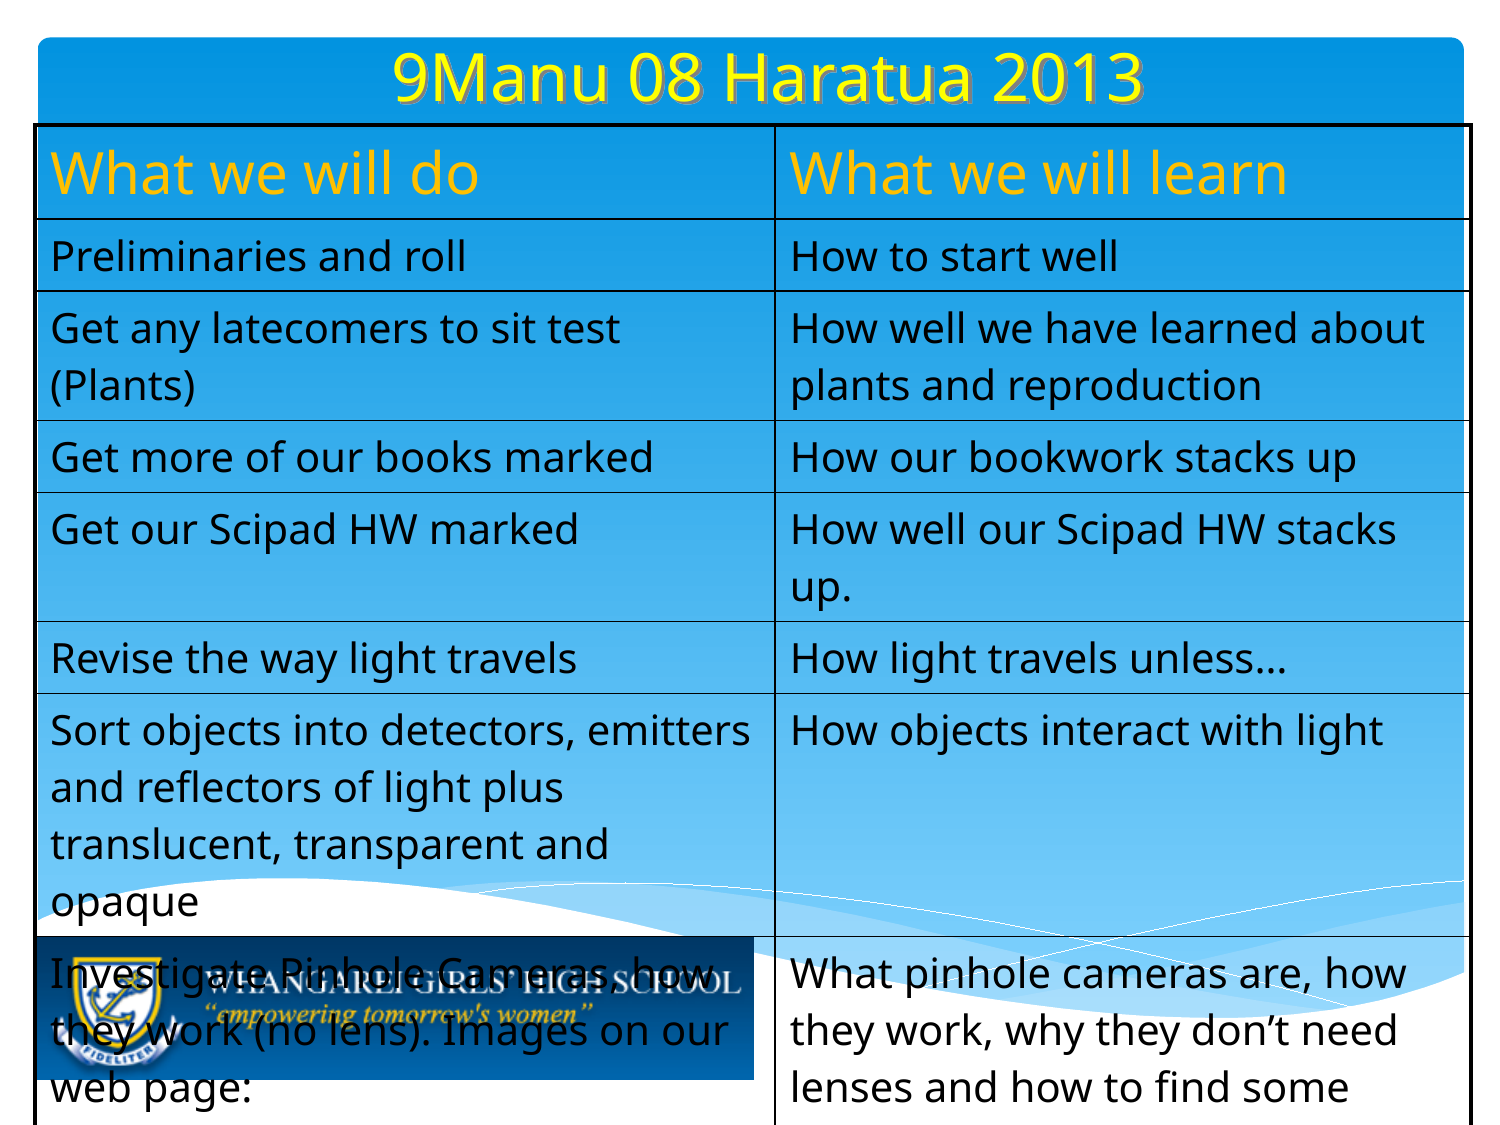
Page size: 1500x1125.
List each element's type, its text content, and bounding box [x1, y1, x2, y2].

table_header What we will do [37, 127, 774, 218]
table_cell Get any latecomers to sit test (Plants) [37, 292, 774, 420]
table_cell How well our Scipad HW stacks up. [776, 493, 1469, 621]
table_cell How objects interact with light [776, 694, 1469, 936]
table_header What we will learn [776, 127, 1469, 218]
table_cell Preliminaries and roll [37, 220, 774, 290]
table_cell How our bookwork stacks up [776, 421, 1469, 492]
table_cell What pinhole cameras are, how they work, why they don’t need lenses and how to find some pinhole images on the web [776, 937, 1469, 1125]
text_box 9Manu 08 Haratua 2013 [162, 24, 1375, 123]
table_cell Get our Scipad HW marked [37, 493, 774, 621]
table_cell Get more of our books marked [37, 421, 774, 492]
table_cell Investigate Pinhole Cameras, how they work (no lens). Images on our web page: [37, 937, 774, 1125]
picture [37, 937, 754, 1080]
table_cell Revise the way light travels [37, 622, 774, 693]
table_cell How well we have learned about plants and reproduction [776, 292, 1469, 420]
table_cell Sort objects into detectors, emitters and reflectors of light plus translucent, transparent and opaque [37, 694, 774, 936]
table_cell How light travels unless… [776, 622, 1469, 693]
table_cell How to start well [776, 220, 1469, 290]
